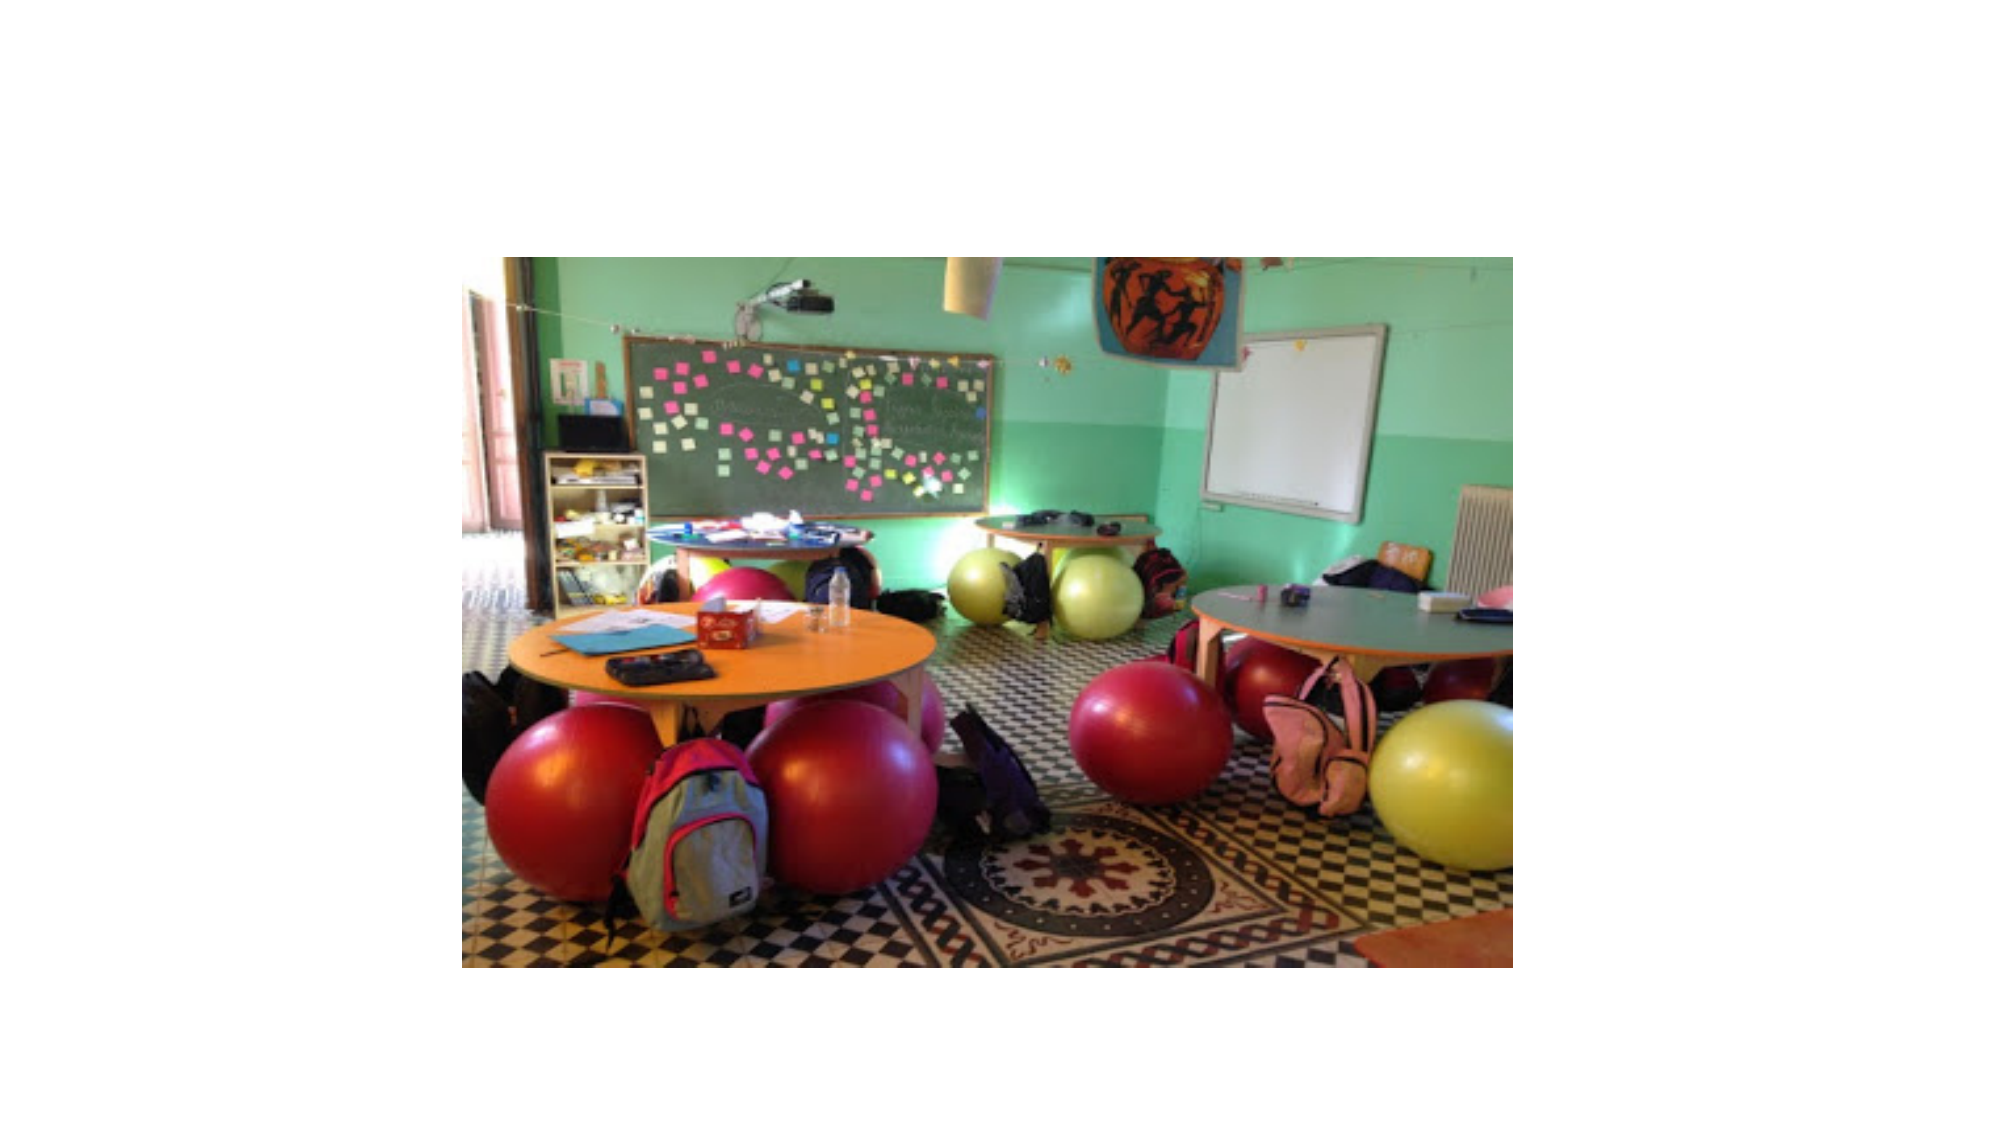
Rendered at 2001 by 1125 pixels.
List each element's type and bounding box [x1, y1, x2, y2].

picture [462, 257, 1513, 968]
